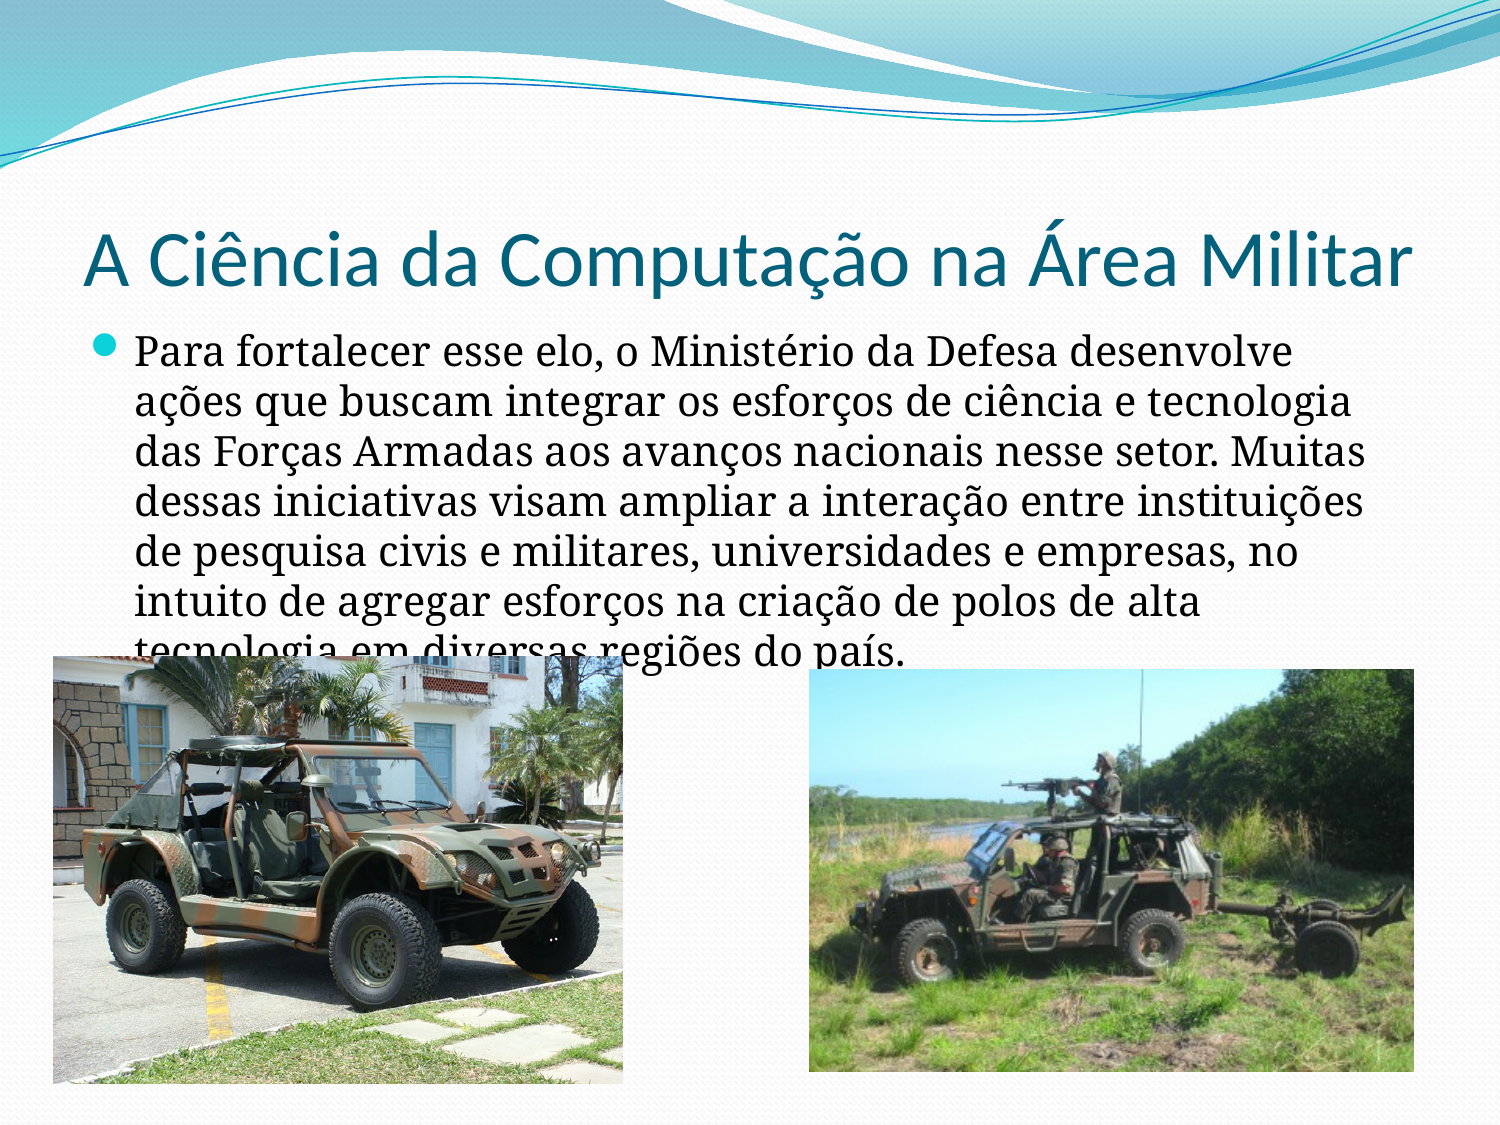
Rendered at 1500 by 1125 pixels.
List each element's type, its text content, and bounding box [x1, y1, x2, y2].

title A Ciência da Computação na Área Militar [75, 115, 1425, 303]
list Para fortalecer esse elo, o Ministério da Defesa desenvolve ações que buscam integrar os esforços de ciência e tecnologia das Forças Armadas aos avanços nacionais nesse setor. Muitas dessas iniciativas visam ampliar a interação entre instituições de pesquisa civis e militares, universidades e empresas, no intuito de agregar esforços na criação de polos de alta tecnologia em diversas regiões do país. [75, 317, 1425, 1038]
picture [808, 669, 1414, 1072]
picture [52, 656, 623, 1085]
